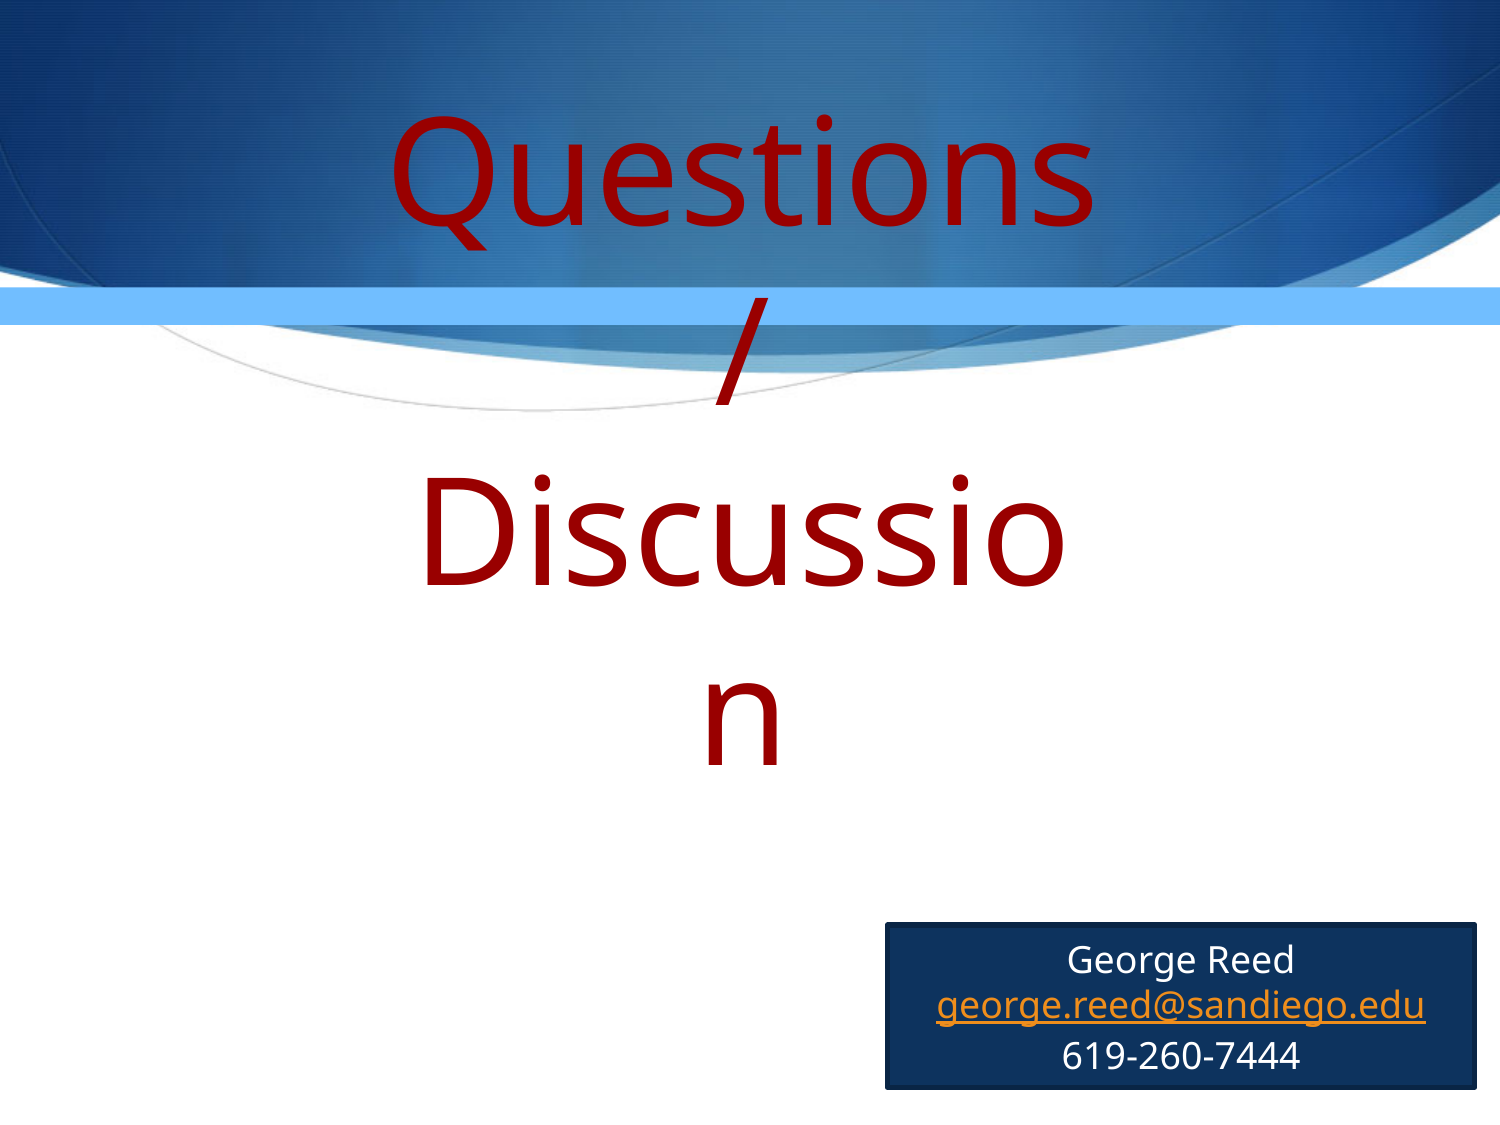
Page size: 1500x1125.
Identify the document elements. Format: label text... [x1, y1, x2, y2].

picture [0, 325, 1500, 1125]
title Questions/ Discussion [360, 449, 1126, 796]
text_box George Reed george.reed@sandiego.edu 619-260-7444 [885, 922, 1477, 1090]
picture [0, 0, 1500, 287]
